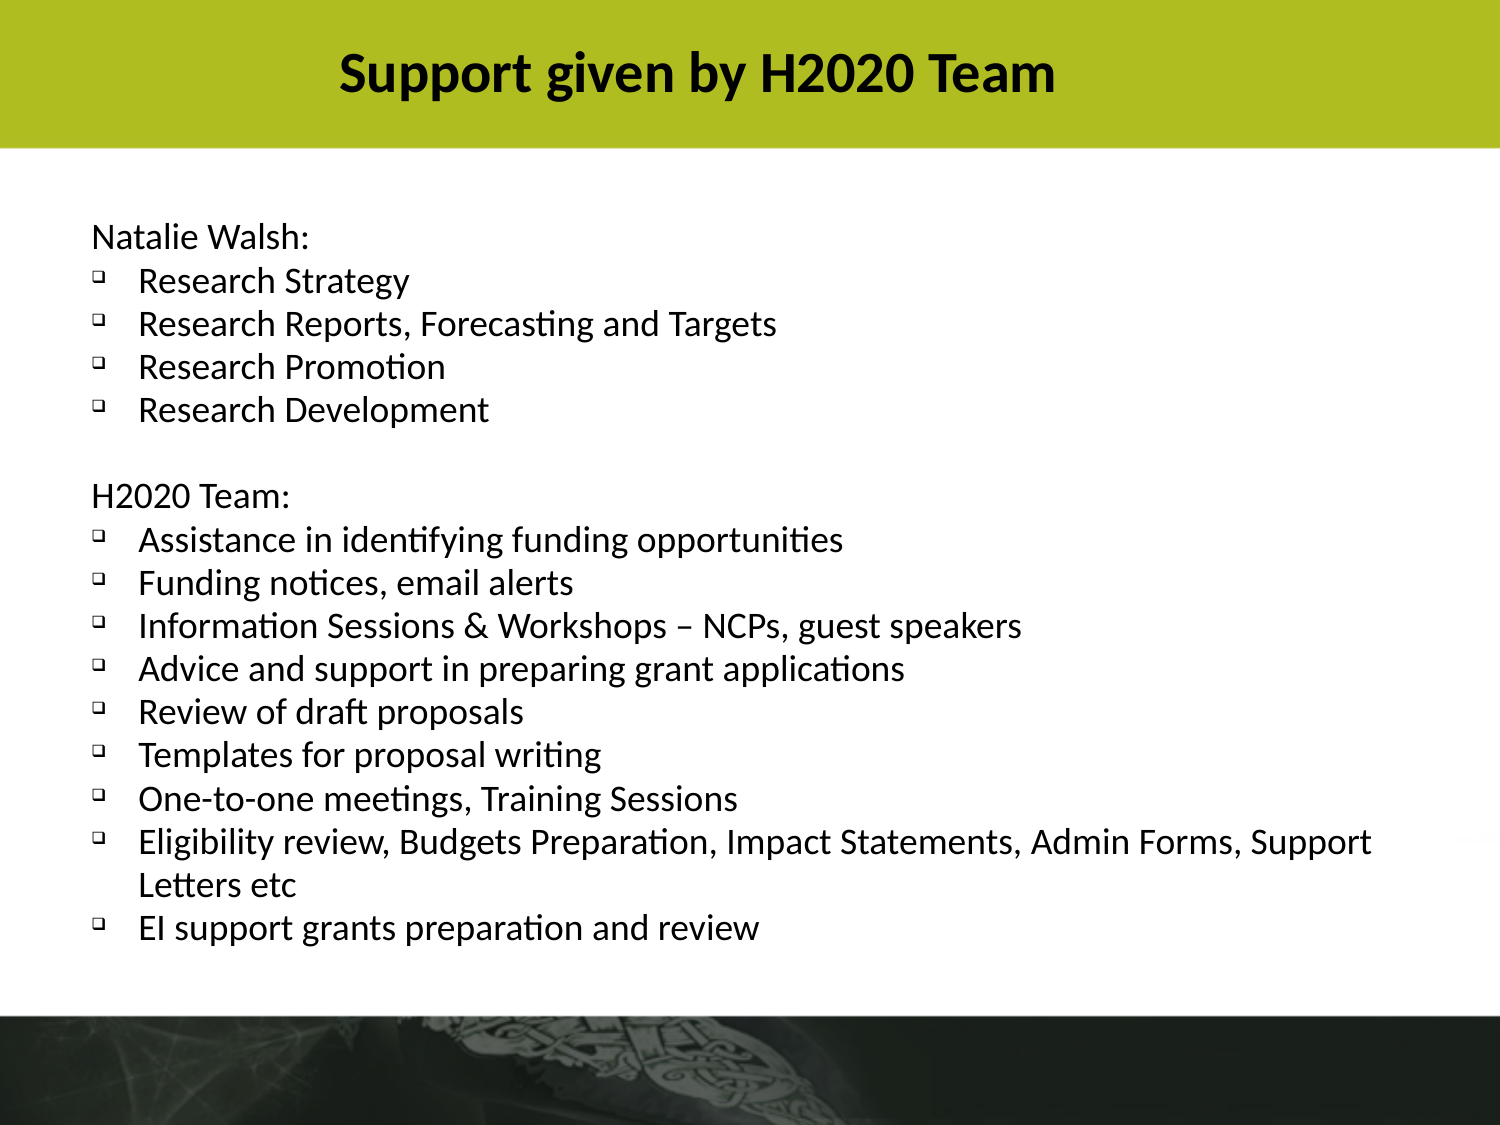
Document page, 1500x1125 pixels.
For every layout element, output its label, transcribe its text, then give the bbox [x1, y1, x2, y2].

text_box Natalie Walsh: Research Strategy Research Reports, Forecasting and Targets Research Promotion Research Development H2020 Team: Assistance in identifying funding opportunities Funding notices, email alerts Information Sessions & Workshops – NCPs, guest speakers Advice and support in preparing grant applications Review of draft proposals Templates for proposal writing One-to-one meetings, Training Sessions Eligibility review, Budgets Preparation, Impact Statements, Admin Forms, Support Letters etc EI support grants preparation and review [76, 208, 1459, 957]
picture [0, 0, 1500, 1125]
text_box Support given by H2020 Team [324, 30, 1128, 113]
